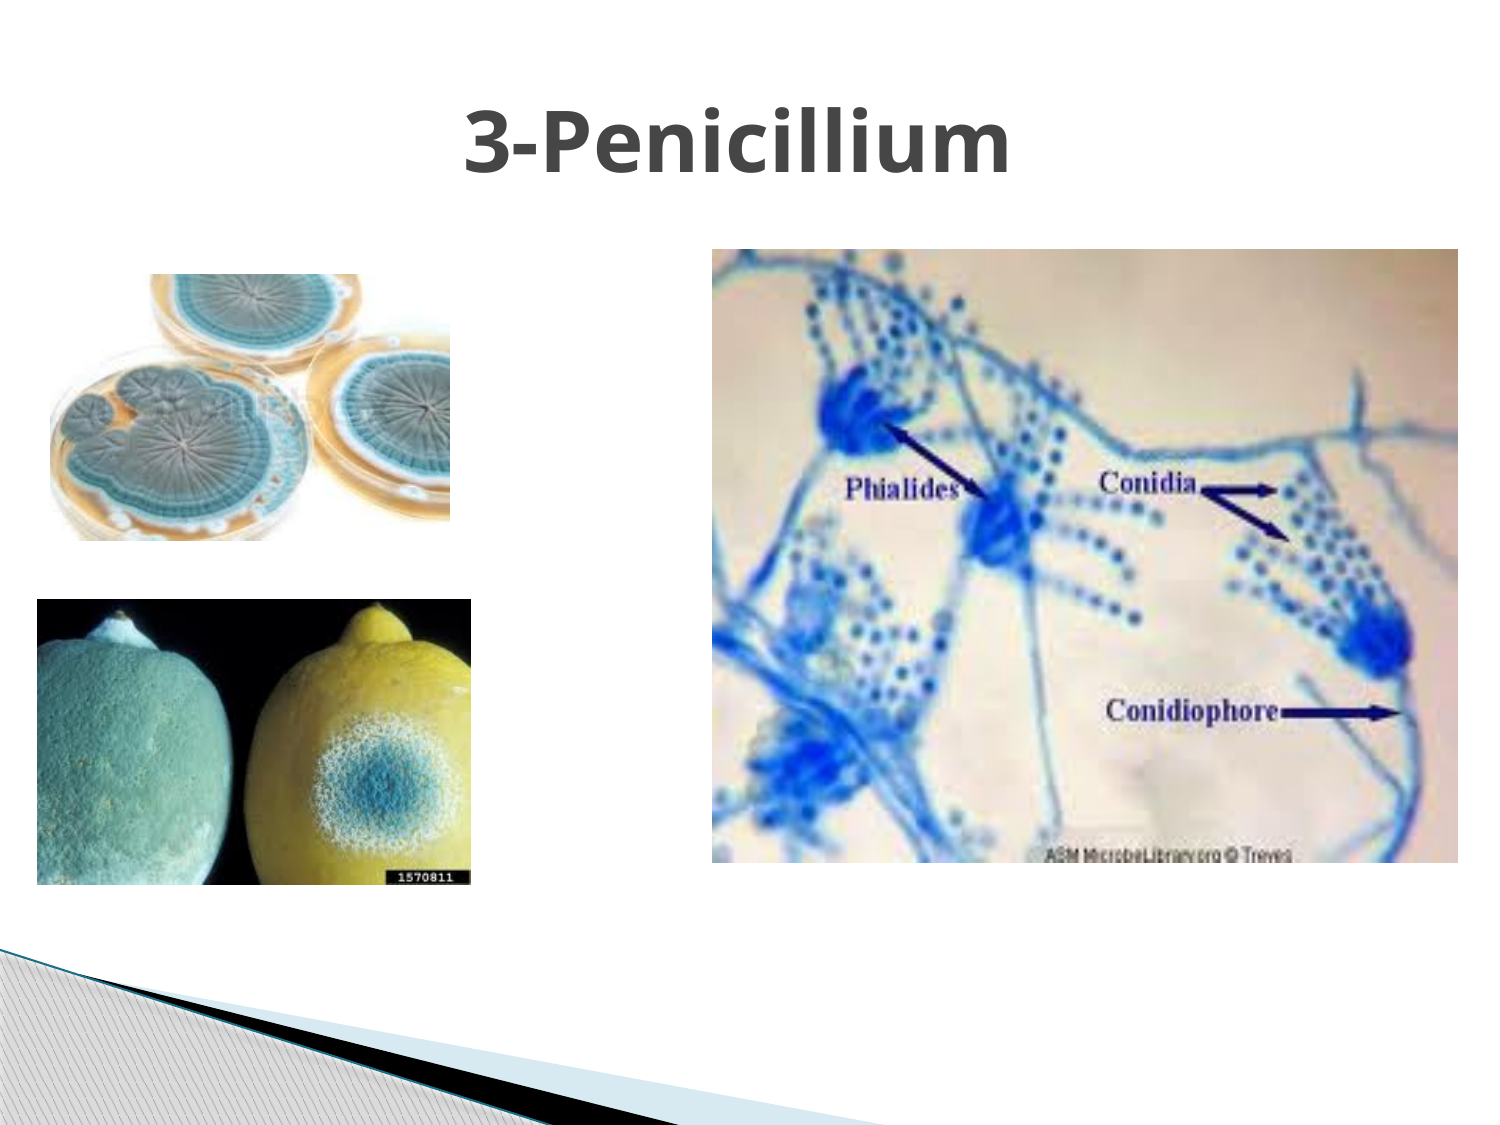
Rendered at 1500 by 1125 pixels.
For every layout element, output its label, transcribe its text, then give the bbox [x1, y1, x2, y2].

picture [712, 249, 1458, 863]
title 3-Penicillium [75, 45, 1425, 233]
picture [37, 599, 471, 885]
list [49, 274, 451, 541]
